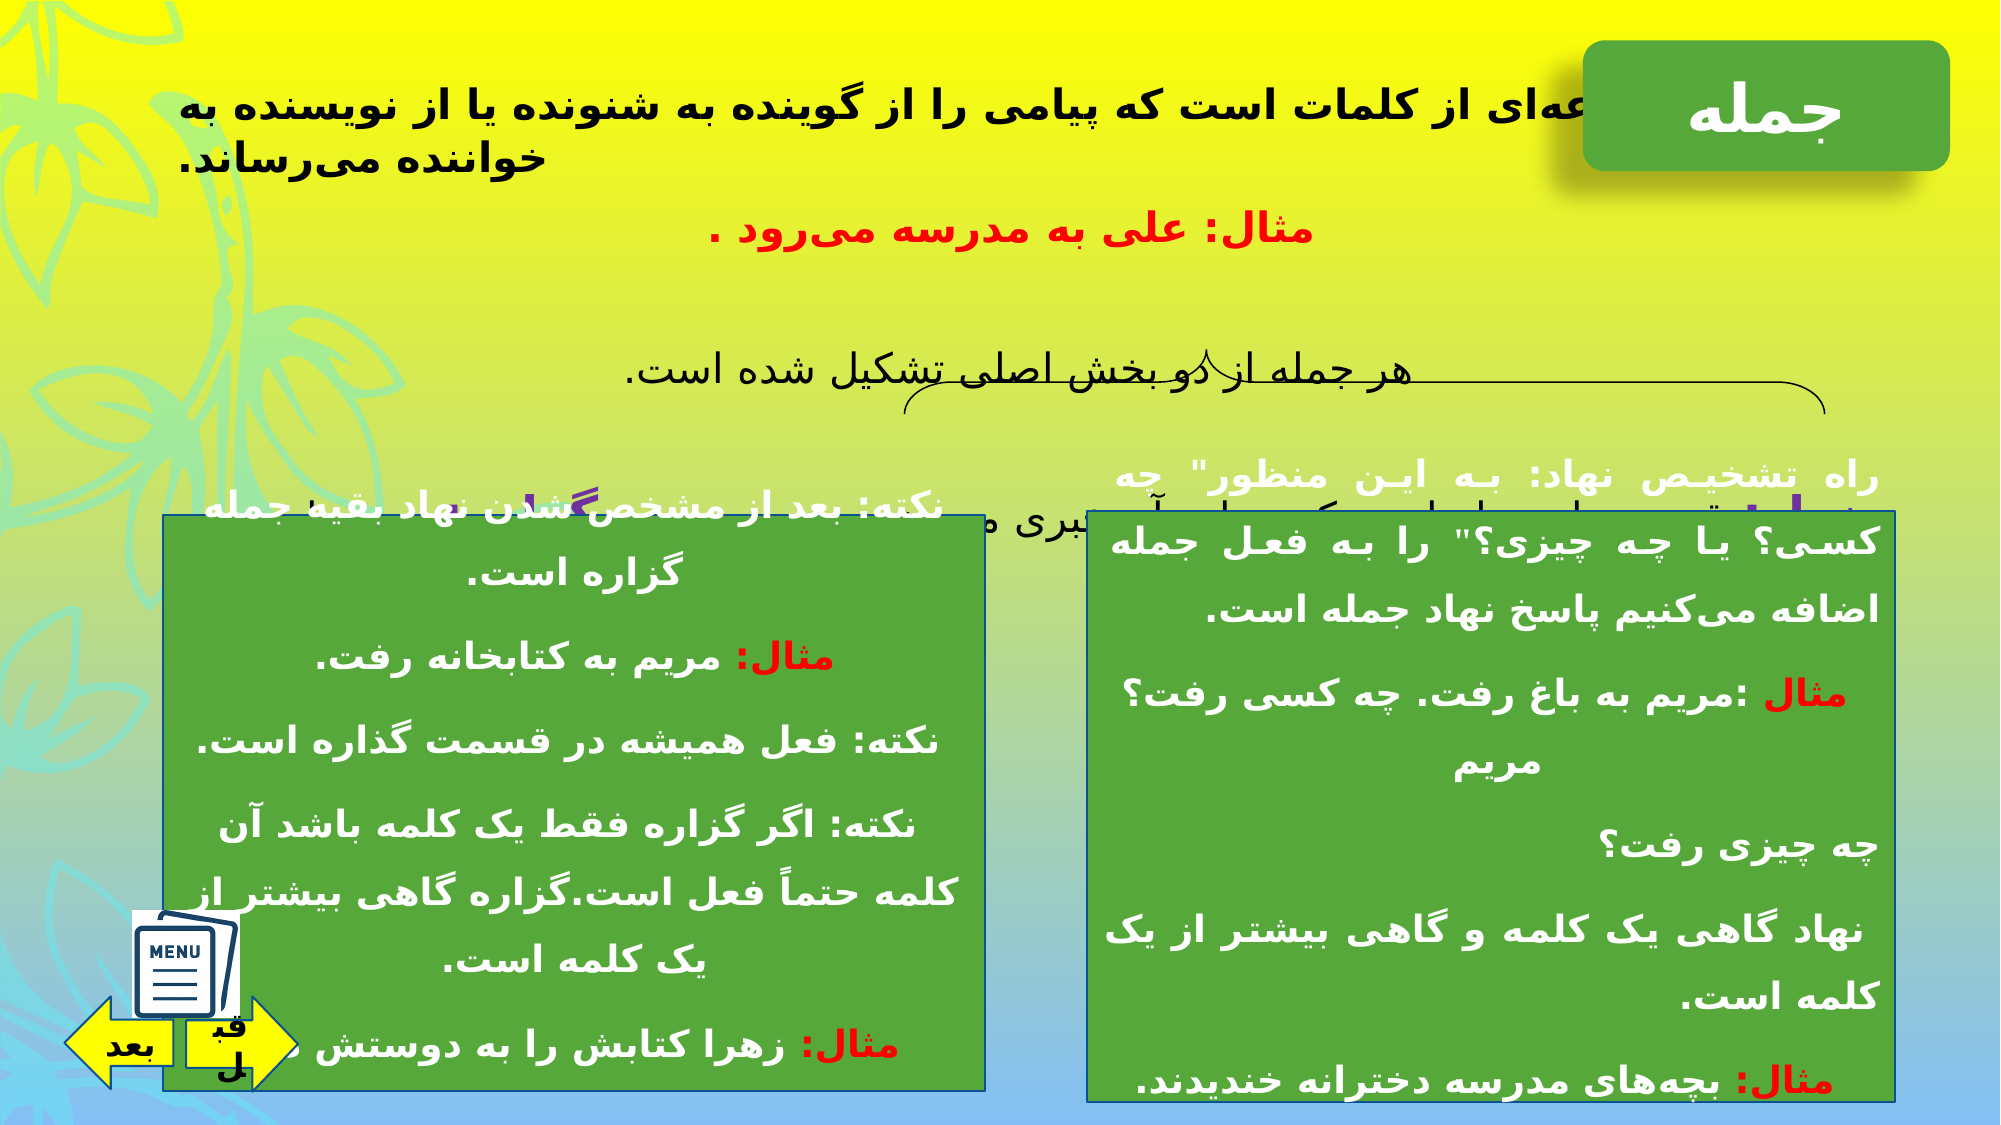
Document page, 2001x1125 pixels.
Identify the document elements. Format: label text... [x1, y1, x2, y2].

text_box مجموعه‌ای از کلمات است که پیامی را از گوینده به شنونده یا از نویسنده به خواننده می‌رساند. مثال: علی به مدرسه می‌رود . هر جمله از دو بخش اصلی تشکیل شده است. نهاد: قسمتی از جمله است که درباره آن خبری می‌دهیم گزاره: خبری است که درباره نهاد داده می شود [163, 0, 1874, 674]
picture [132, 910, 240, 1018]
text_box راه تشخیص نهاد: به این منظور" چه کسی؟ یا چه چیزی؟" را به فعل جمله اضافه می‌کنیم پاسخ نهاد جمله است. مثال :مریم به باغ رفت. چه کسی رفت؟ مریم چه چیزی رفت؟ نهاد گاهی یک کلمه و گاهی بیشتر از یک کلمه است. مثال: بچه‌های مدرسه دخترانه خندیدند. [1086, 510, 1896, 1103]
text_box بعد [63, 995, 175, 1091]
text_box قبل [185, 995, 299, 1093]
text_box نکته: بعد از مشخص شدن نهاد بقیه جمله گزاره است. مثال: مریم به کتابخانه رفت. نکته: فعل همیشه در قسمت گذاره است. نکته: اگر گزاره فقط یک کلمه باشد آن کلمه حتماً فعل است.گزاره گاهی بیشتر از یک کلمه است. مثال: زهرا کتابش را به دوستش داد. [162, 514, 986, 1092]
text_box جمله [1581, 39, 1952, 173]
text_box [903, 349, 1826, 415]
